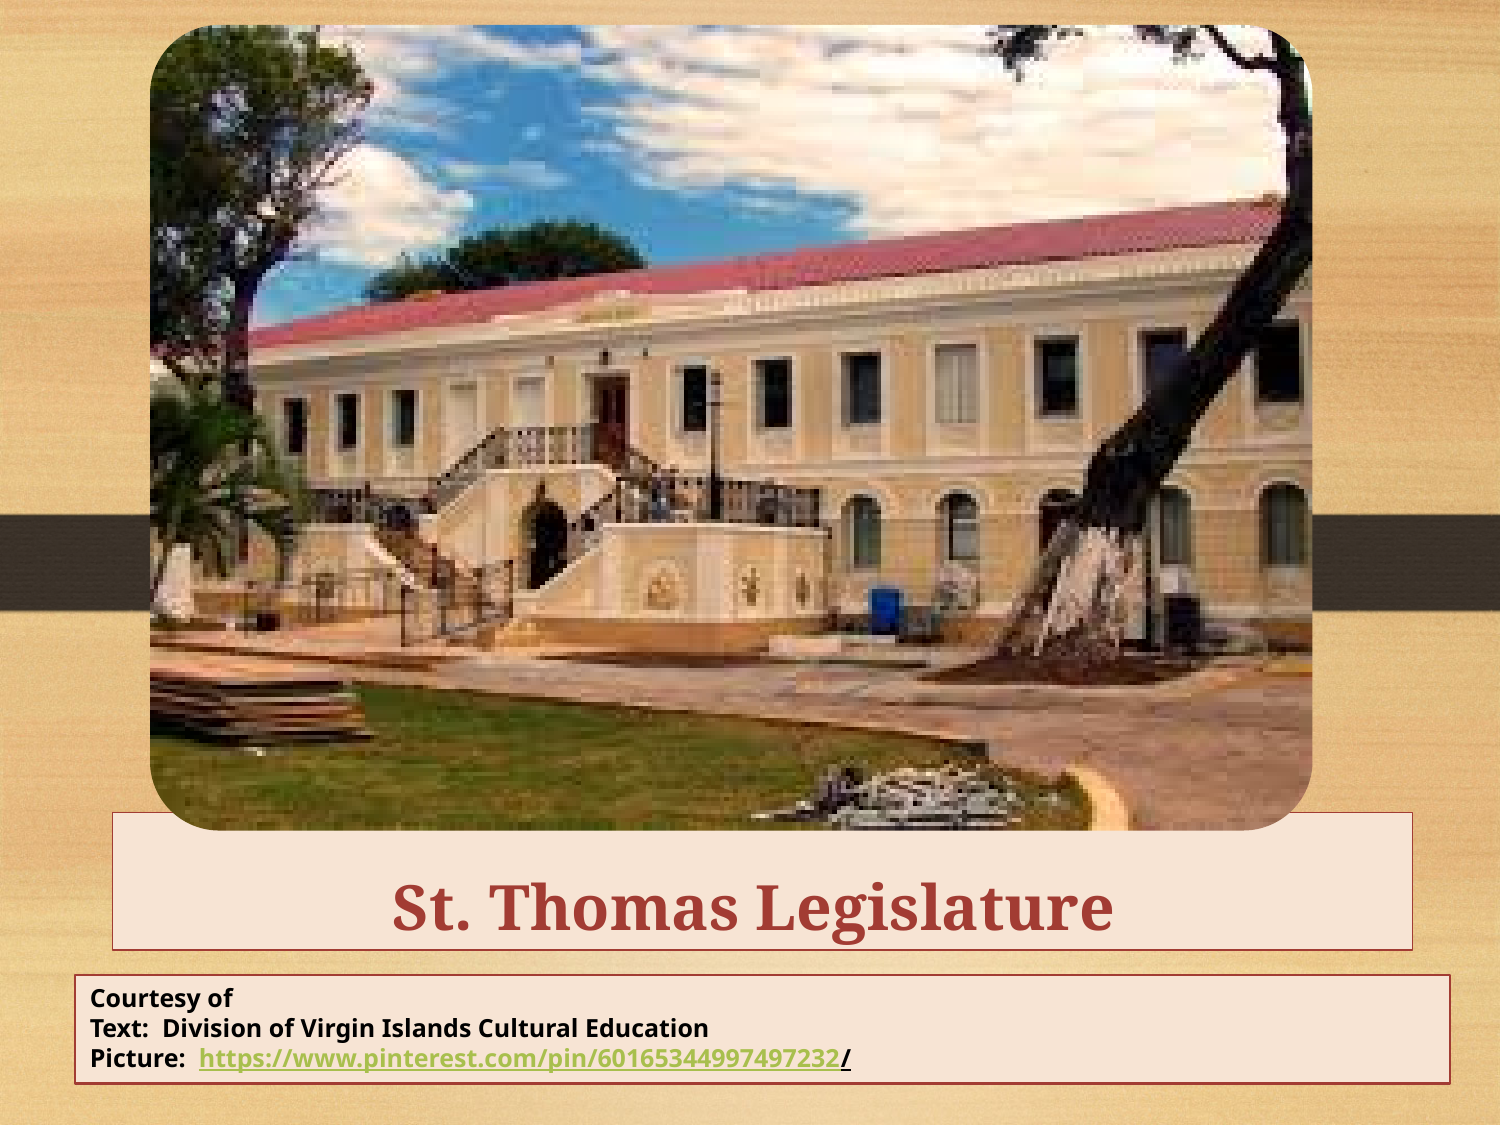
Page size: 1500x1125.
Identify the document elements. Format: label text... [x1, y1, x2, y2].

text_box St. Thomas Legislature [112, 812, 1413, 951]
picture [0, 0, 1500, 1125]
text_box Courtesy of Text: Division of Virgin Islands Cultural Education Picture: https://www.pinterest.com/pin/60165344997497232/ [74, 974, 1451, 1085]
